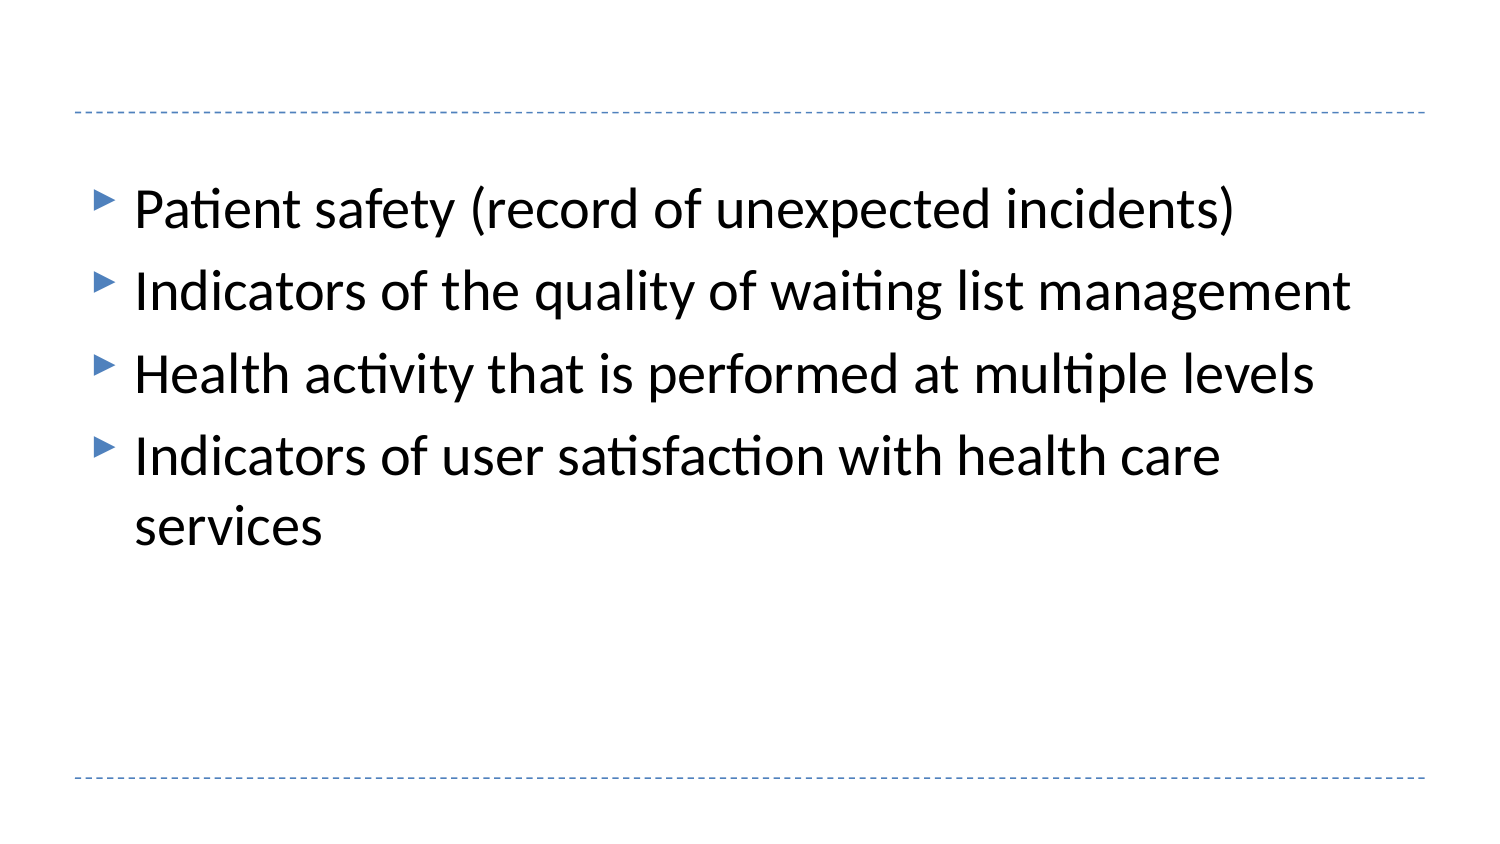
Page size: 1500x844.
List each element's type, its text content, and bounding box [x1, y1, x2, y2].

list Patient safety (record of unexpected incidents) Indicators of the quality of waiting list management Health activity that is performed at multiple levels Indicators of user satisfaction with health care services [74, 162, 1426, 810]
